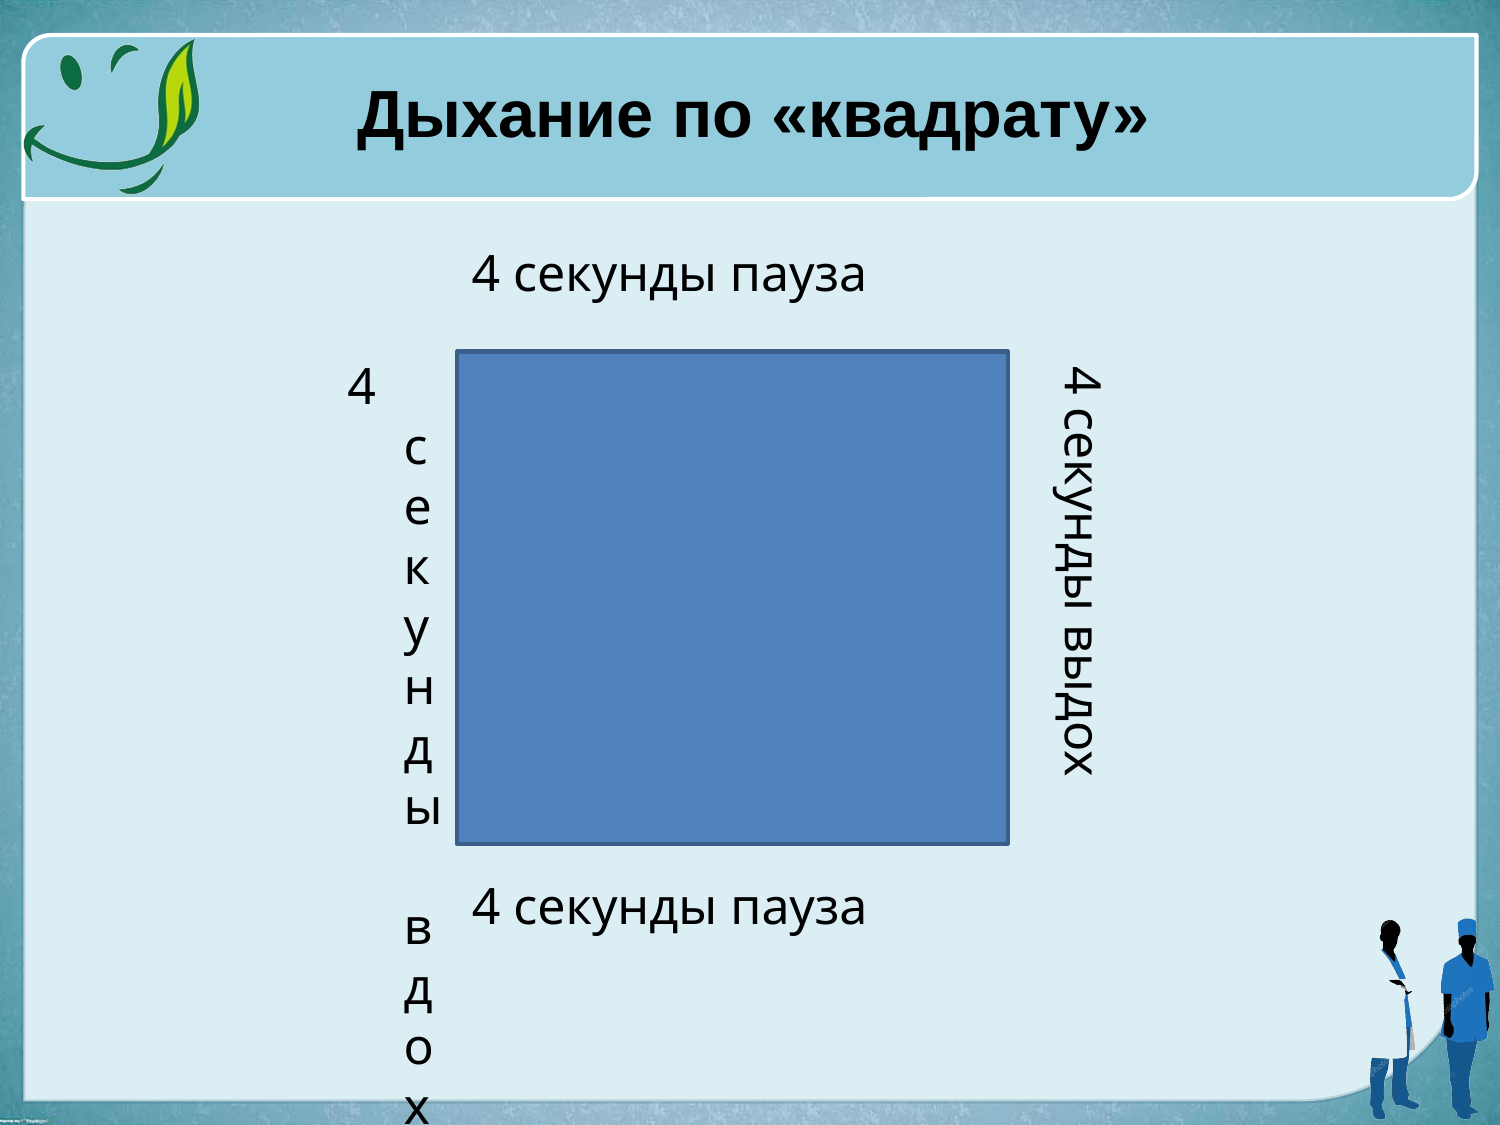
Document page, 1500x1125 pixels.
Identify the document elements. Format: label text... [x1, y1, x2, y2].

text_box 4 секунды пауза [457, 867, 1008, 942]
text_box [455, 349, 1010, 846]
text_box 4 секунды выдох [1031, 351, 1123, 938]
list 4 секунды вдох [339, 339, 431, 938]
text_box 4 секунды пауза [456, 234, 985, 310]
picture [0, 0, 1500, 1125]
title Дыхание по «квадрату» [82, 45, 1425, 176]
